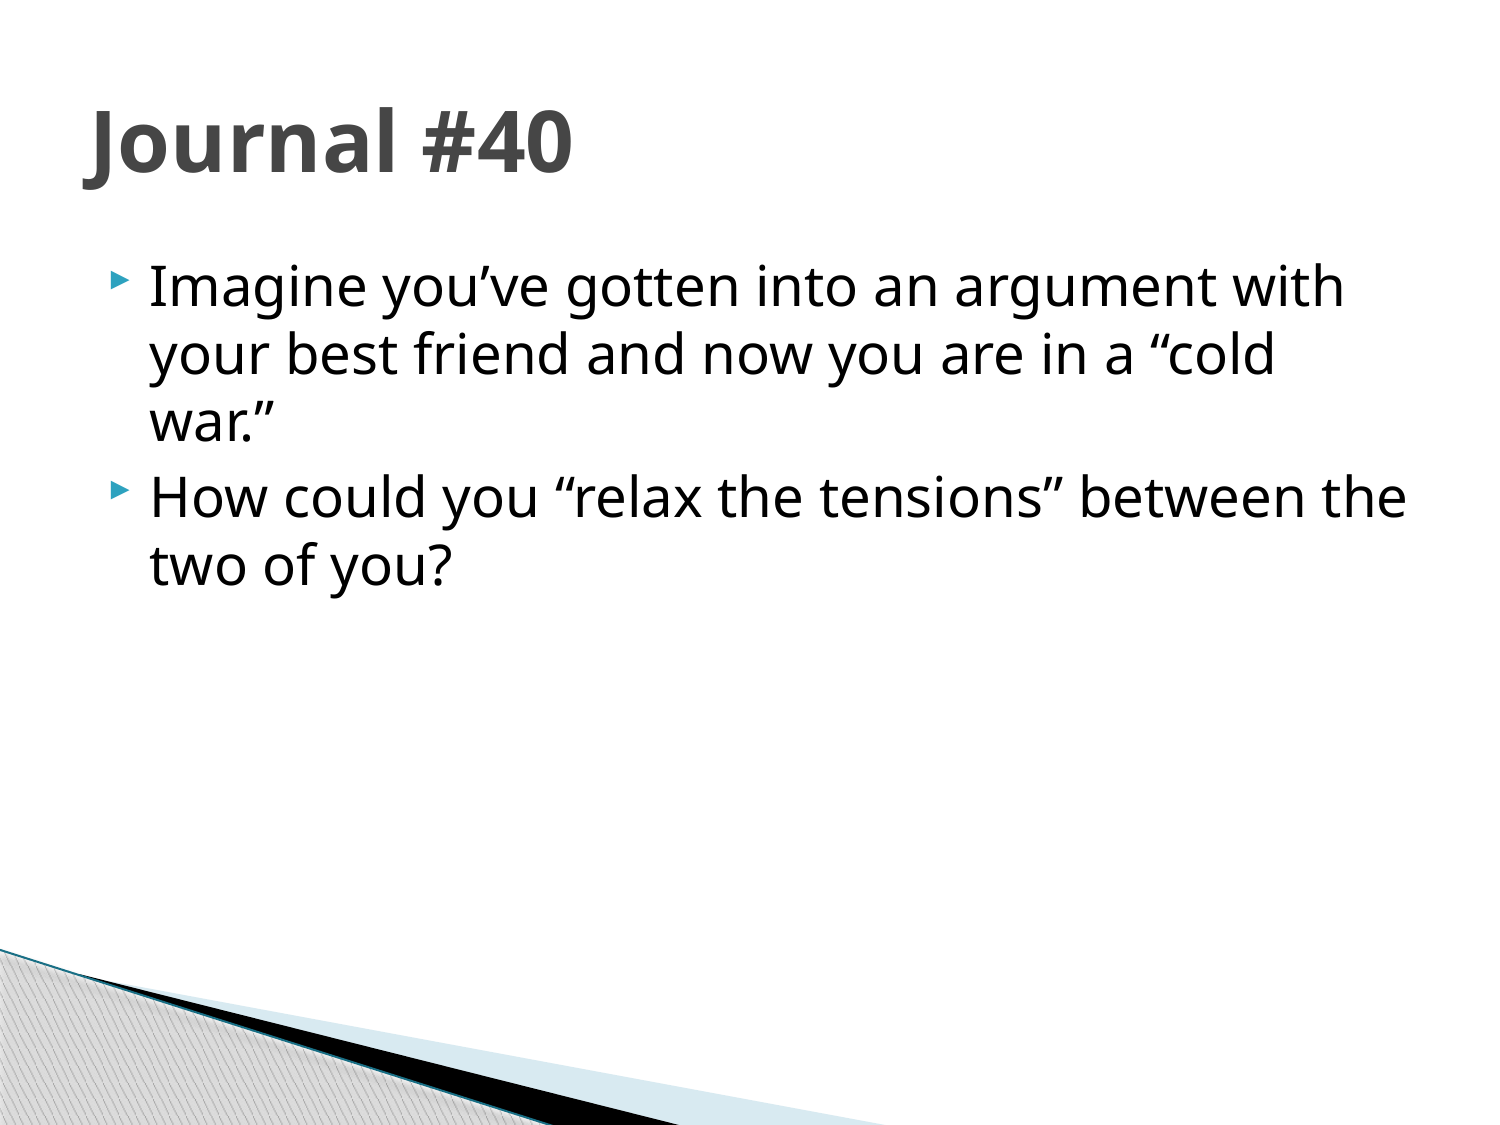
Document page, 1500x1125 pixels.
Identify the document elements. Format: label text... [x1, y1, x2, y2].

list Imagine you’ve gotten into an argument with your best friend and now you are in a “cold war.” How could you “relax the tensions” between the two of you? [75, 243, 1425, 986]
title Journal #40 [75, 45, 1425, 233]
